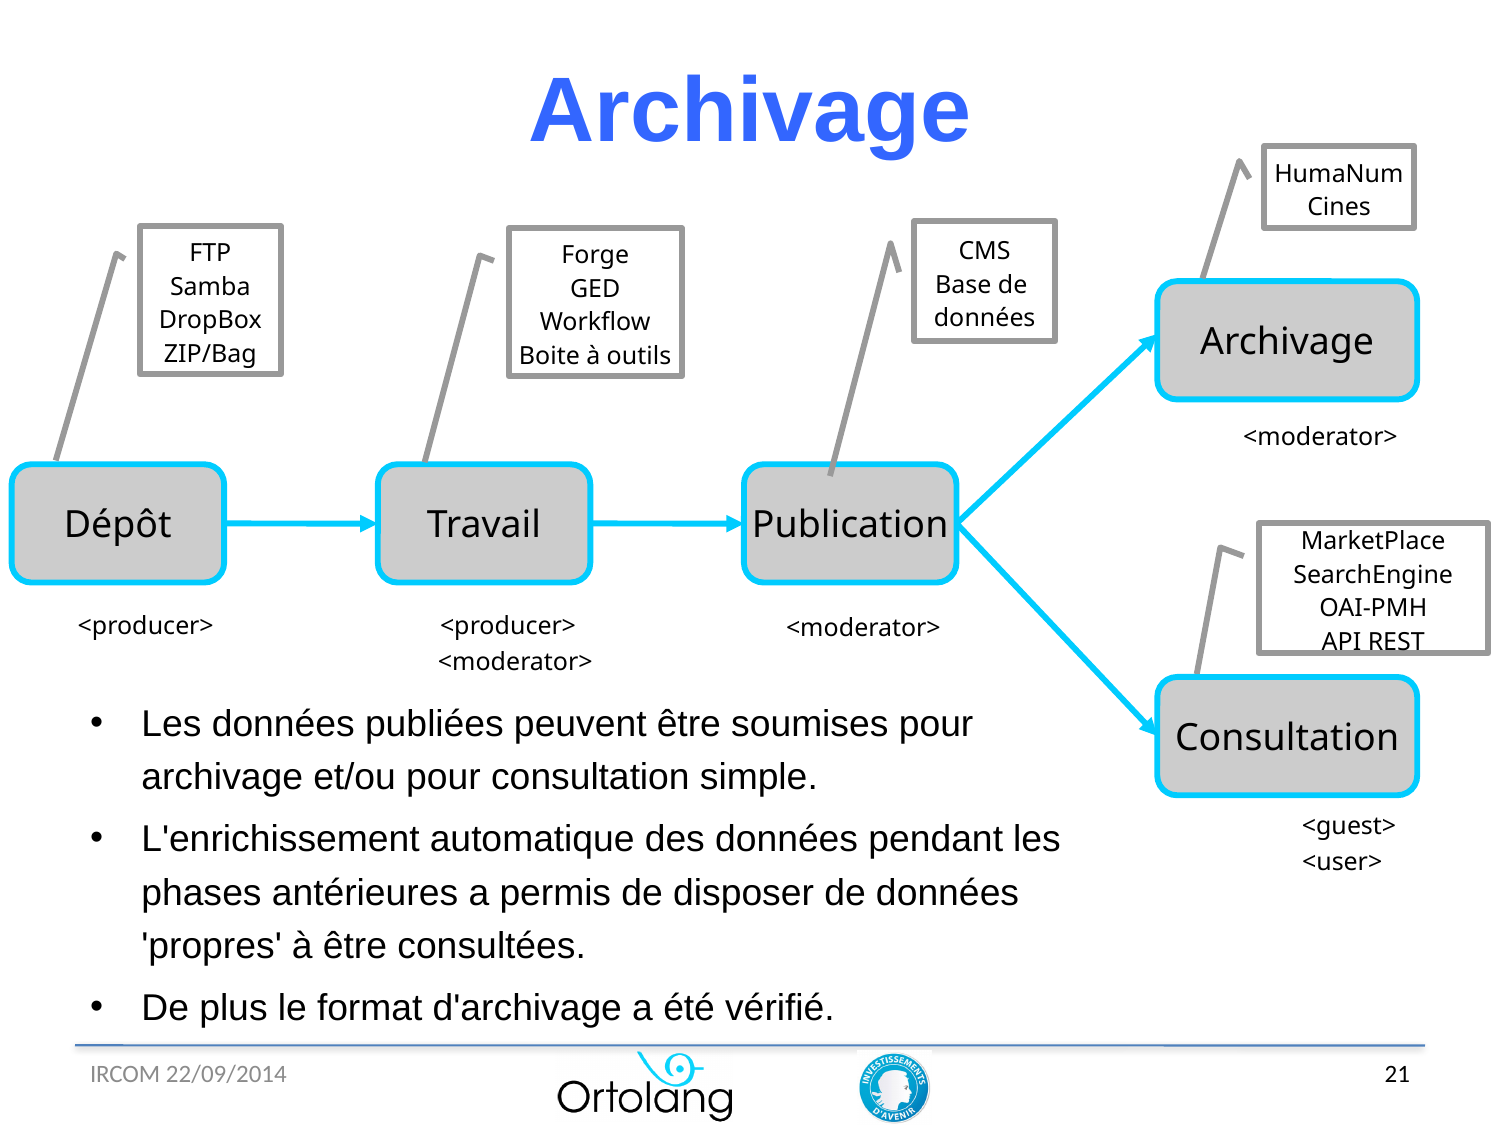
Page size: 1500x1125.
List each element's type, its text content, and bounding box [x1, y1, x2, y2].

slide_number 21 [1074, 1042, 1425, 1103]
picture [555, 1050, 733, 1122]
title Archivage [75, 33, 1425, 144]
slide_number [75, 1042, 425, 1103]
list Les données publiées peuvent être soumises pour archivage et/ou pour consultation simple. L'enrichissement automatique des données pendant les phases antérieures a permis de disposer de données 'propres' à être consultées. De plus le format d'archivage a été vérifié. [75, 891, 1100, 1043]
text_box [11, 145, 1489, 883]
picture [857, 1050, 932, 1125]
